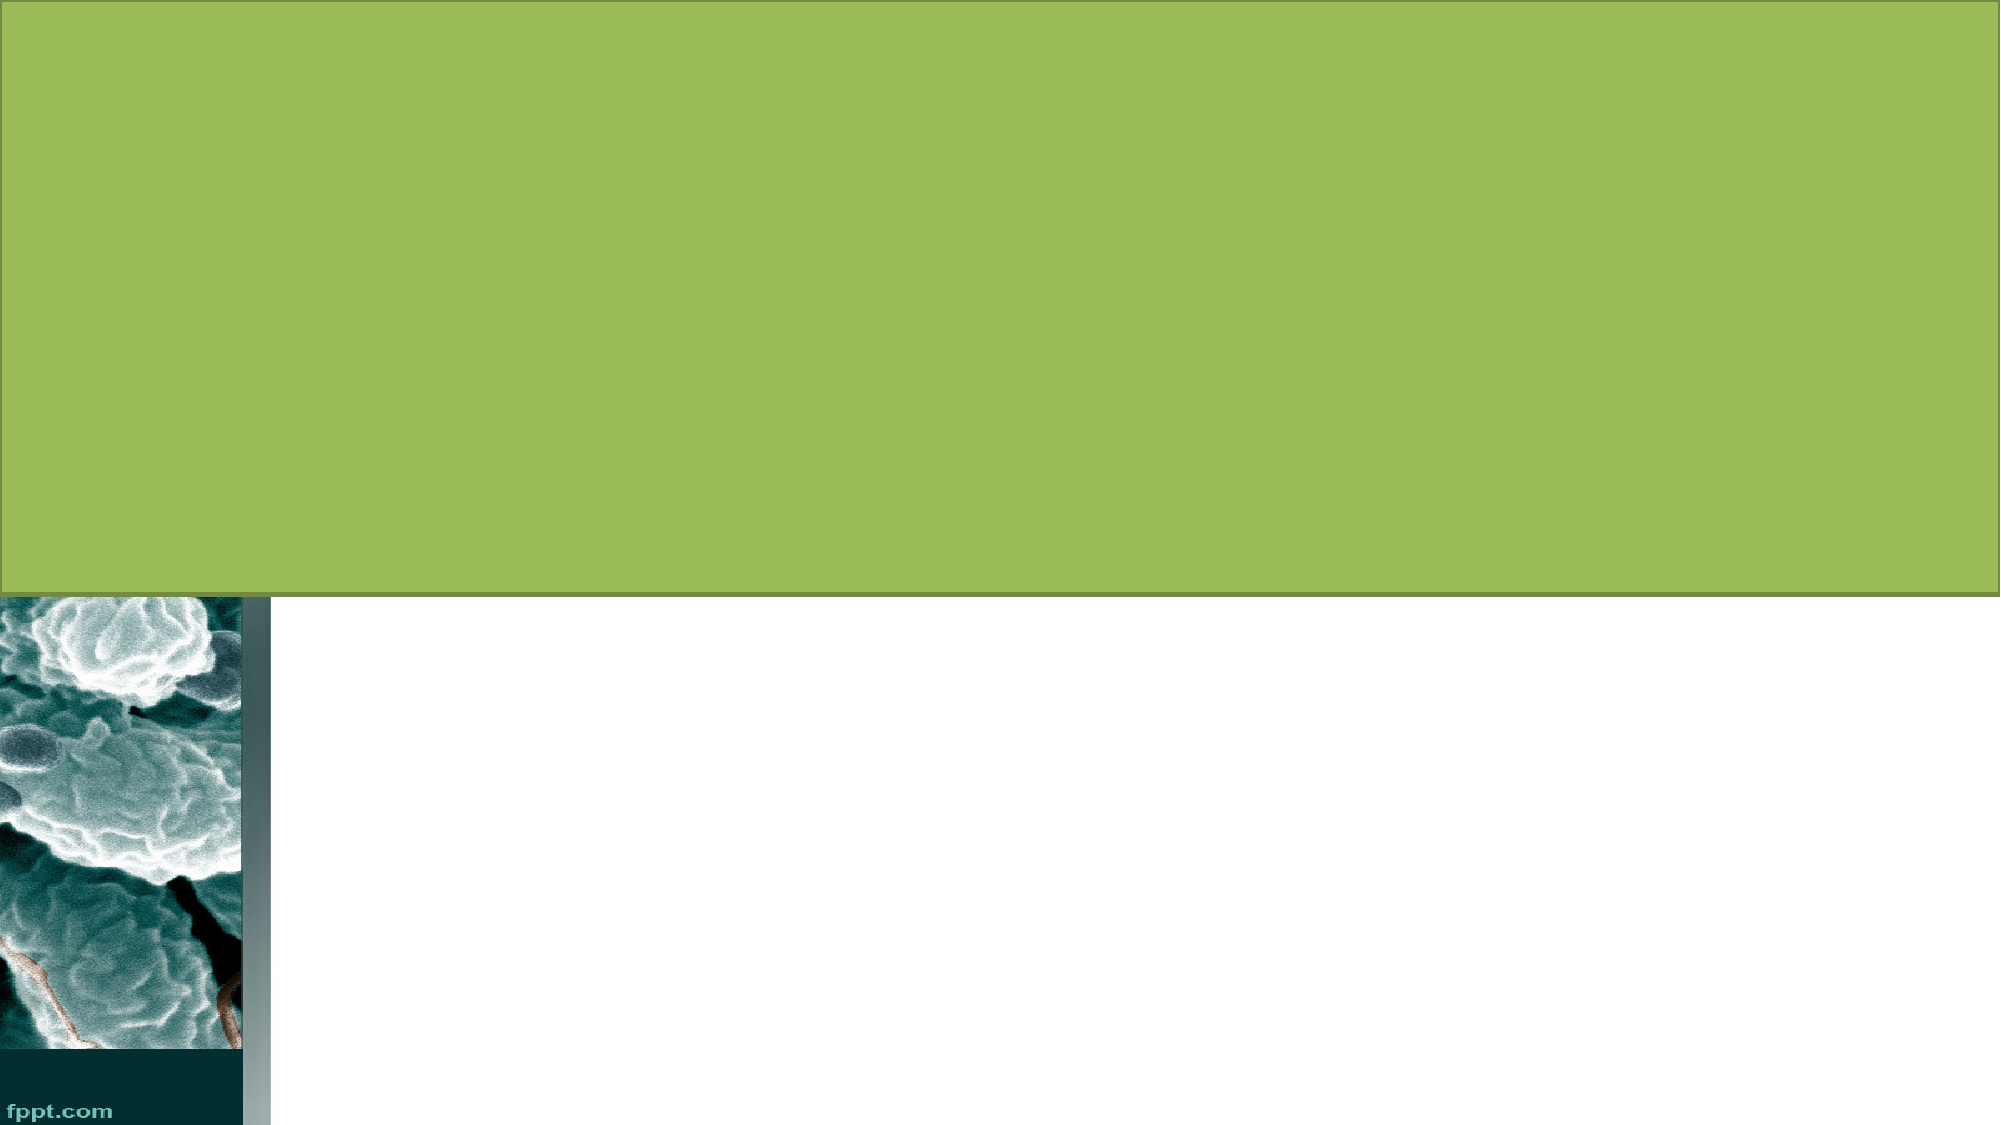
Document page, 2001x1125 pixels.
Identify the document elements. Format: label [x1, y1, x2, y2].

picture [0, 0, 2001, 1125]
text_box [0, 0, 2000, 597]
